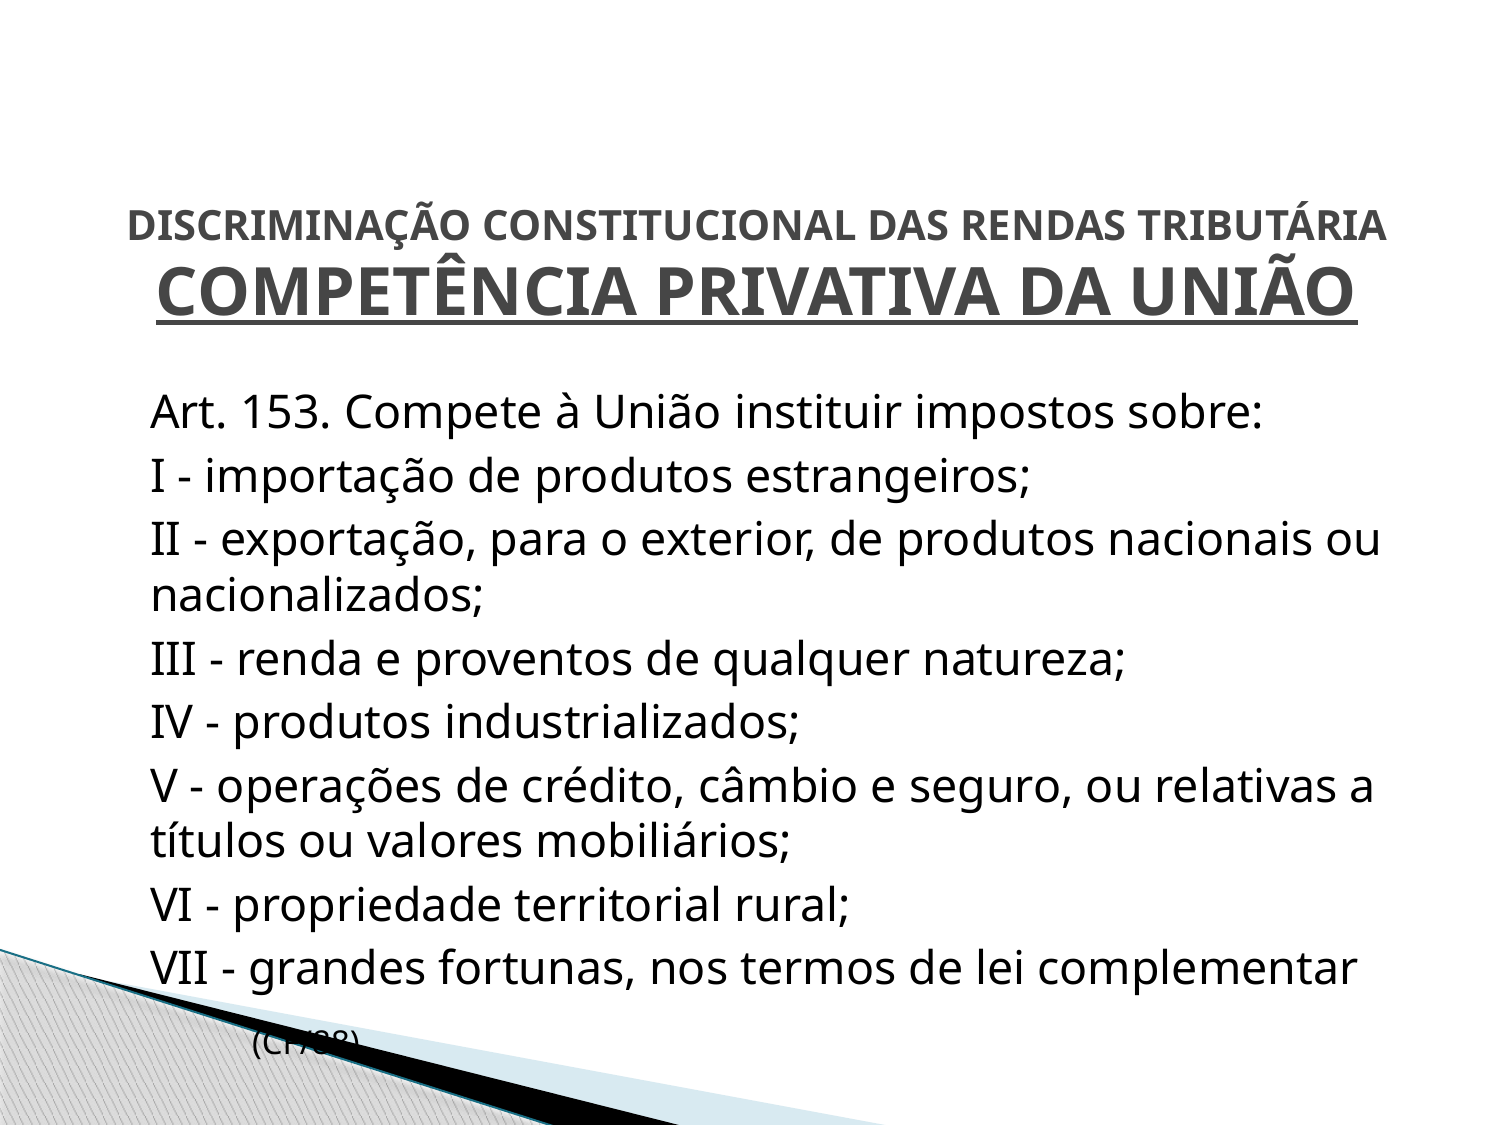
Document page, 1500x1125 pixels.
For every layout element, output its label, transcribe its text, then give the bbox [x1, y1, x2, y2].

list Art. 153. Compete à União instituir impostos sobre: I - importação de produtos estrangeiros; II - exportação, para o exterior, de produtos nacionais ou nacionalizados; III - renda e proventos de qualquer natureza; IV - produtos industrializados; V - operações de crédito, câmbio e seguro, ou relativas a títulos ou valores mobiliários; VI - propriedade territorial rural; VII - grandes fortunas, nos termos de lei complementar (CF/88) [75, 375, 1425, 1079]
title DISCRIMINAÇÃO CONSTITUCIONAL DAS RENDAS TRIBUTÁRIA COMPETÊNCIA PRIVATIVA DA UNIÃO [82, 199, 1432, 329]
